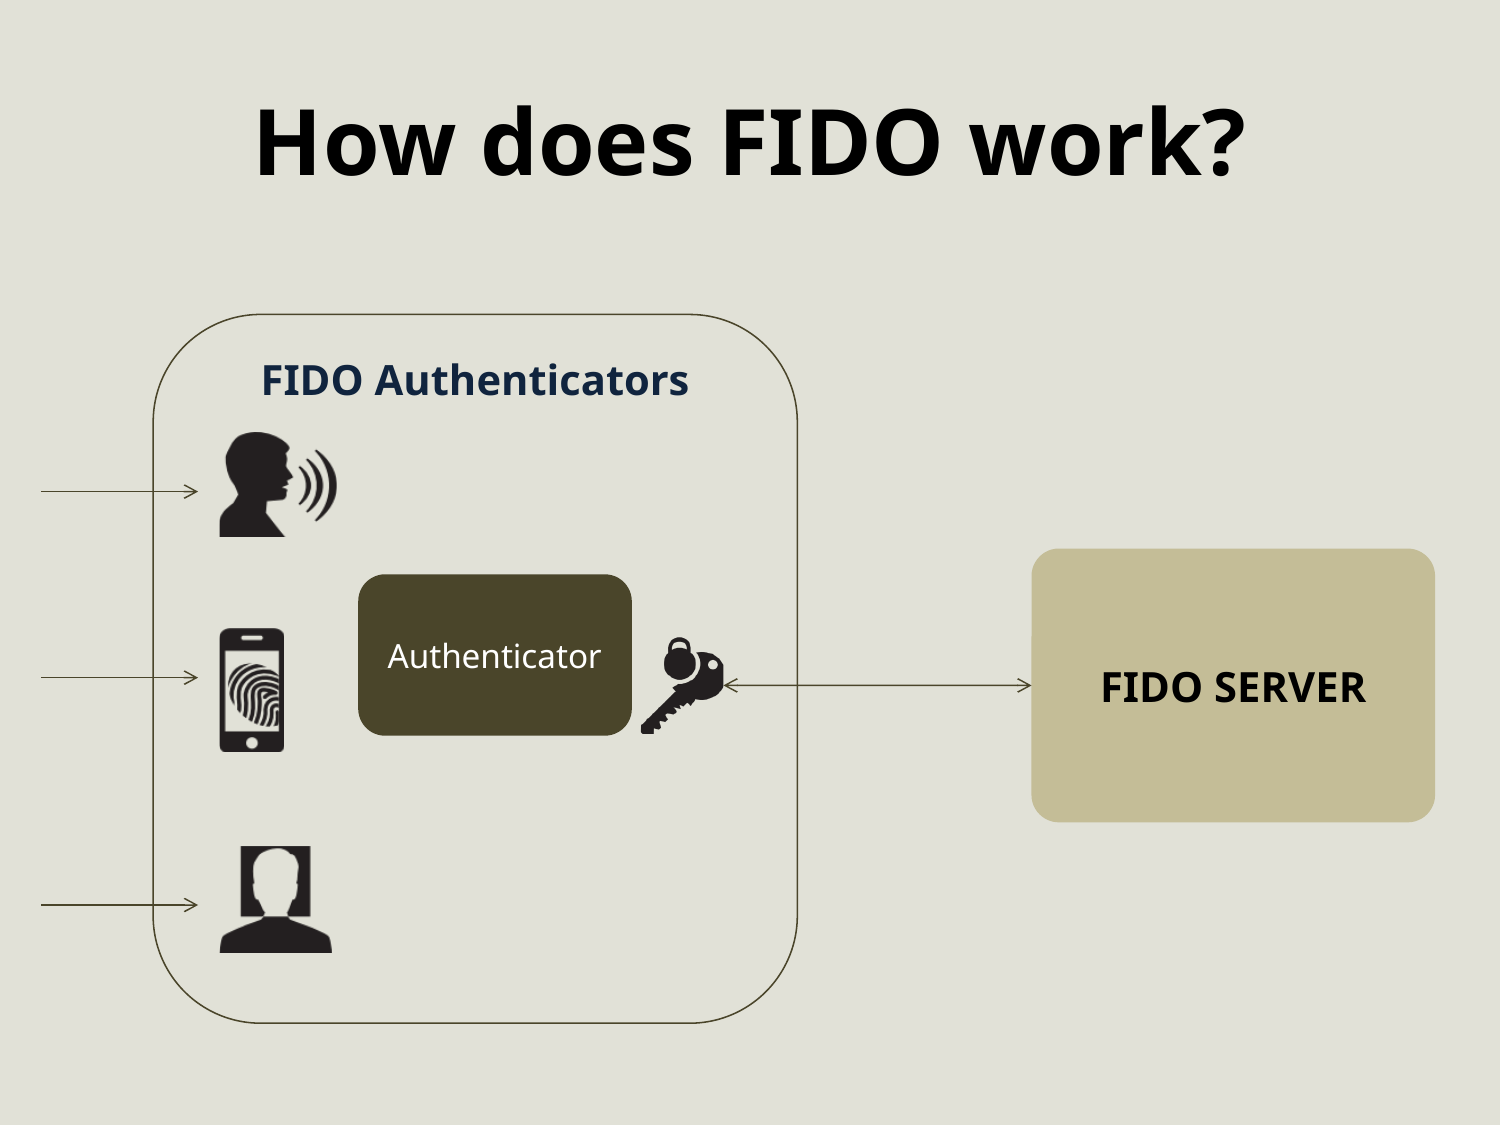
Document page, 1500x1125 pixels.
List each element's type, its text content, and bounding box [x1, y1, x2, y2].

text_box FIDO Authenticators [151, 312, 800, 1026]
picture [219, 845, 333, 953]
title How does FIDO work? [75, 45, 1425, 233]
picture [640, 637, 724, 734]
picture [219, 627, 285, 752]
text_box FIDO SERVER [1029, 546, 1438, 825]
text_box Authenticator [356, 572, 634, 738]
picture [219, 432, 337, 537]
